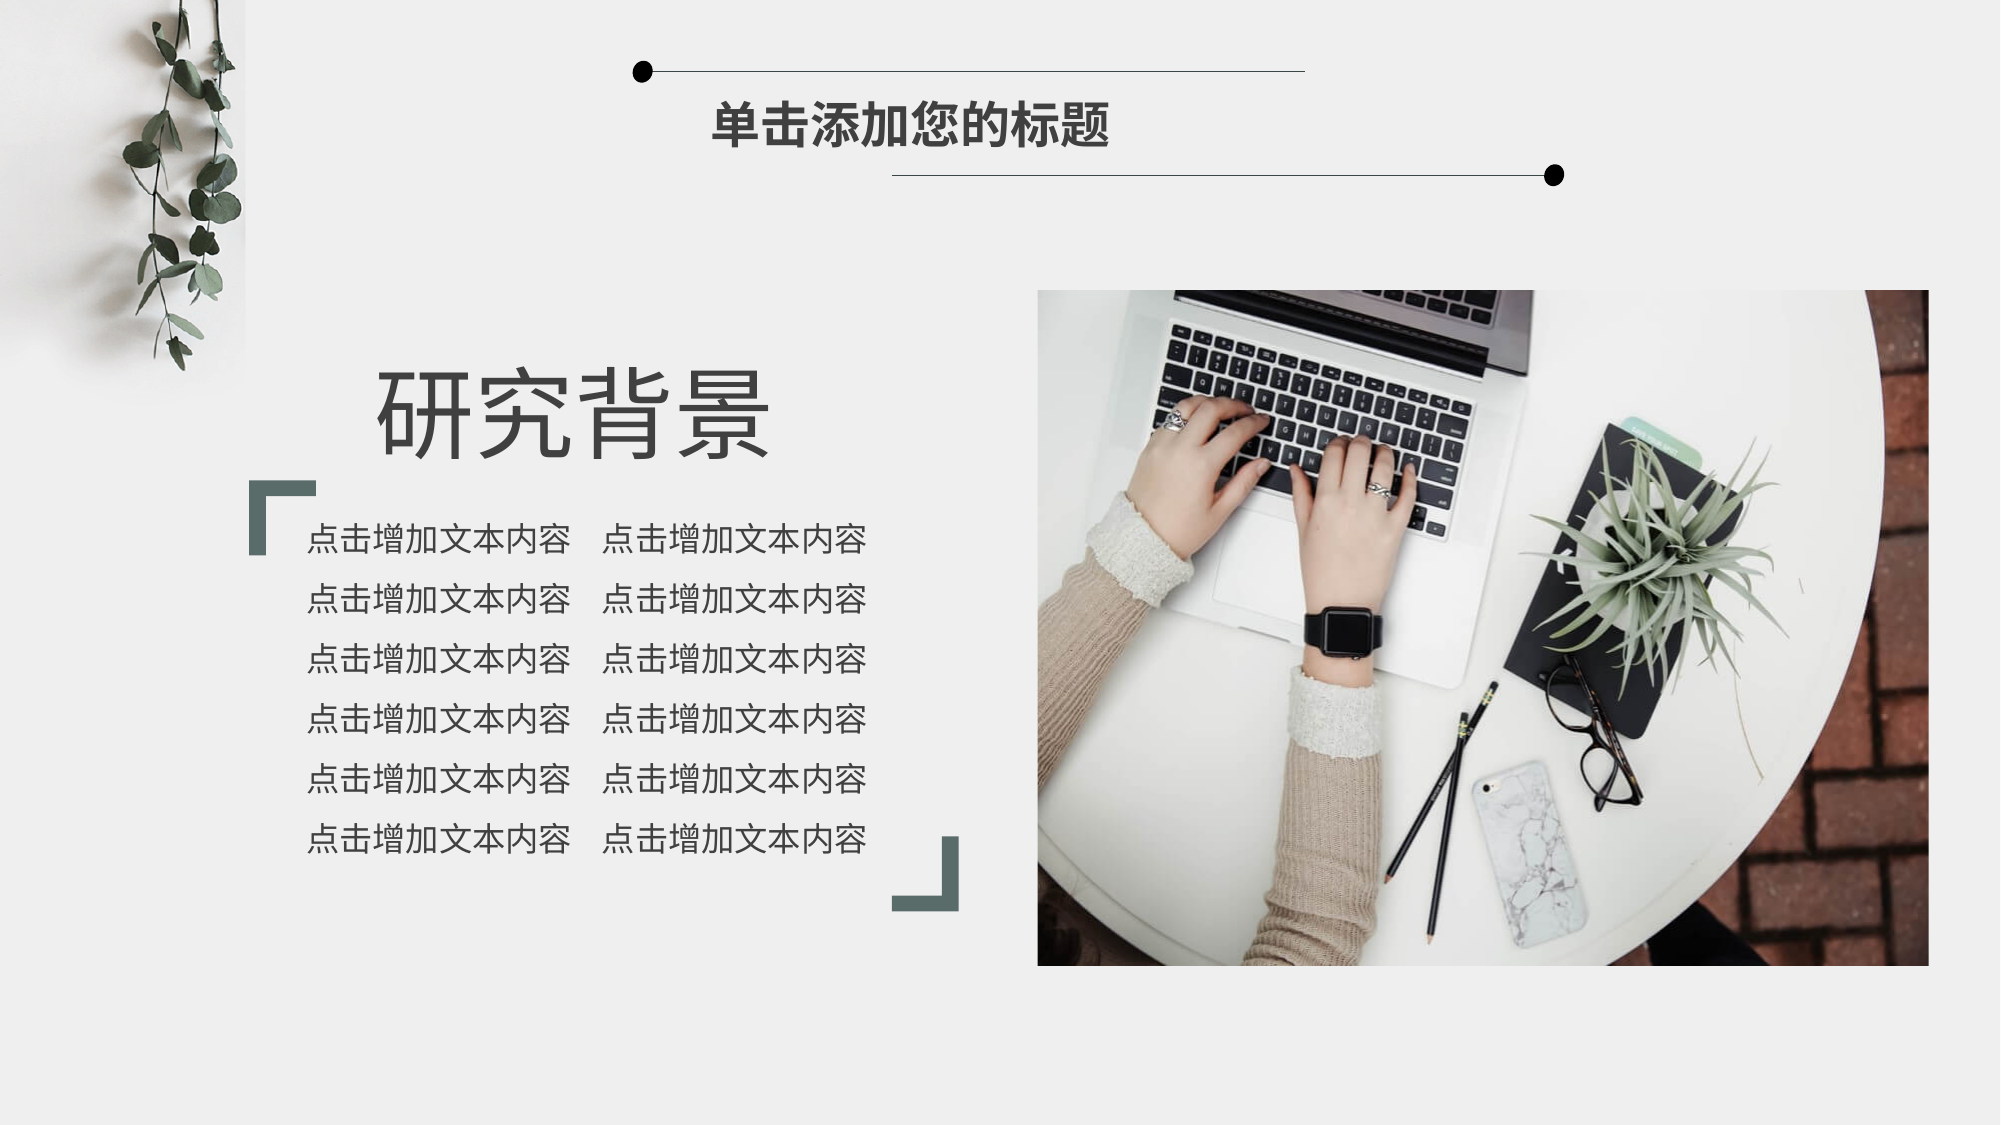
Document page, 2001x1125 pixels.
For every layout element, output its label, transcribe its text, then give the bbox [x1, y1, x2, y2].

text_box [1037, 289, 1930, 966]
picture [0, 0, 246, 422]
text_box [248, 479, 317, 556]
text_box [632, 60, 1305, 83]
text_box 单击添加您的标题 [695, 85, 1348, 161]
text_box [891, 164, 1564, 187]
text_box 点击增加文本内容 点击增加文本内容 点击增加文本内容 点击增加文本内容 点击增加文本内容 点击增加文本内容 点击增加文本内容 点击增加文本内容 点击增加文本内容 点击增加文本内容 点击增加文本内容 点击增加文本内容 [286, 488, 1019, 928]
text_box [891, 835, 960, 912]
text_box 研究背景 [359, 344, 790, 479]
